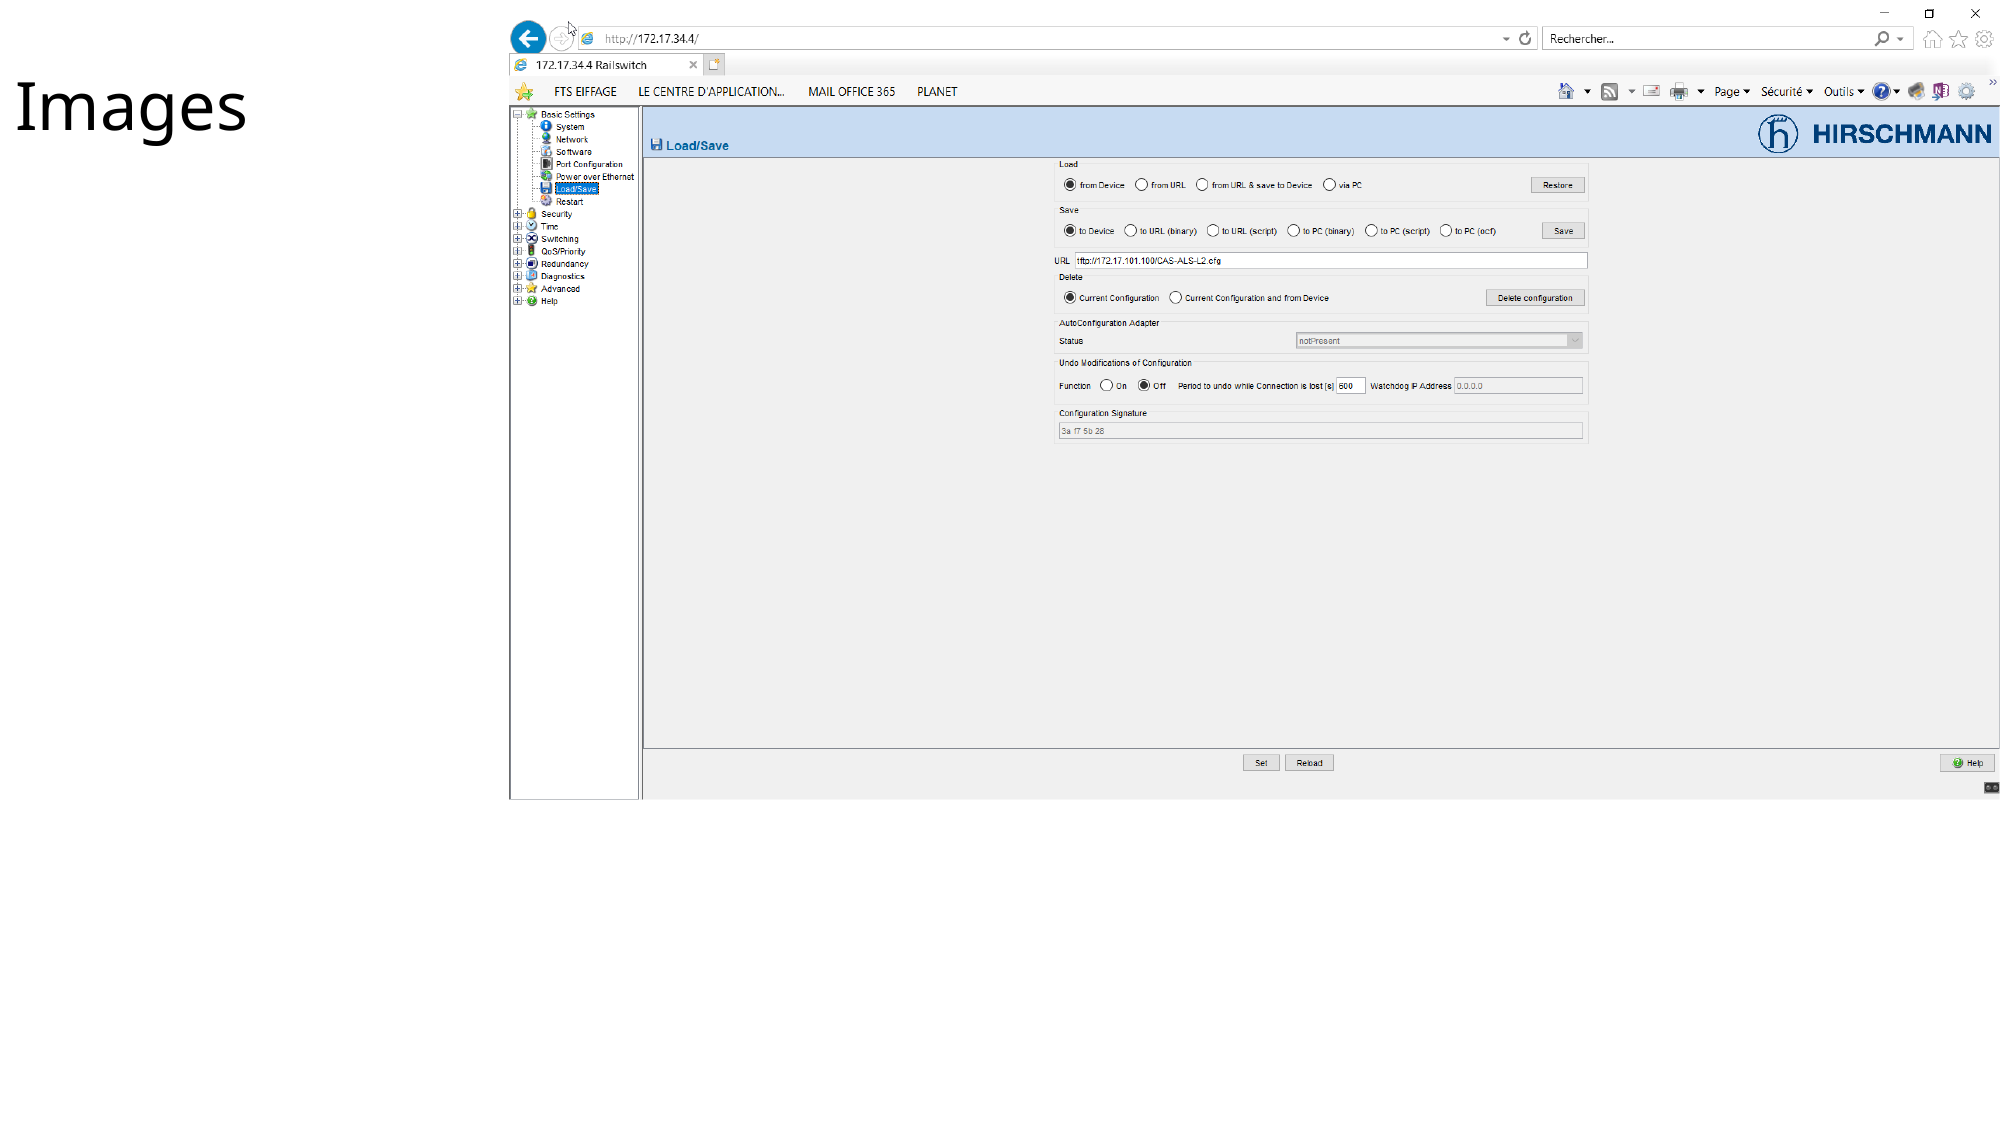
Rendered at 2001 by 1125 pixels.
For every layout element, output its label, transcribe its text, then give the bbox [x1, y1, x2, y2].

title Images [0, 0, 509, 153]
picture [509, 0, 2000, 800]
